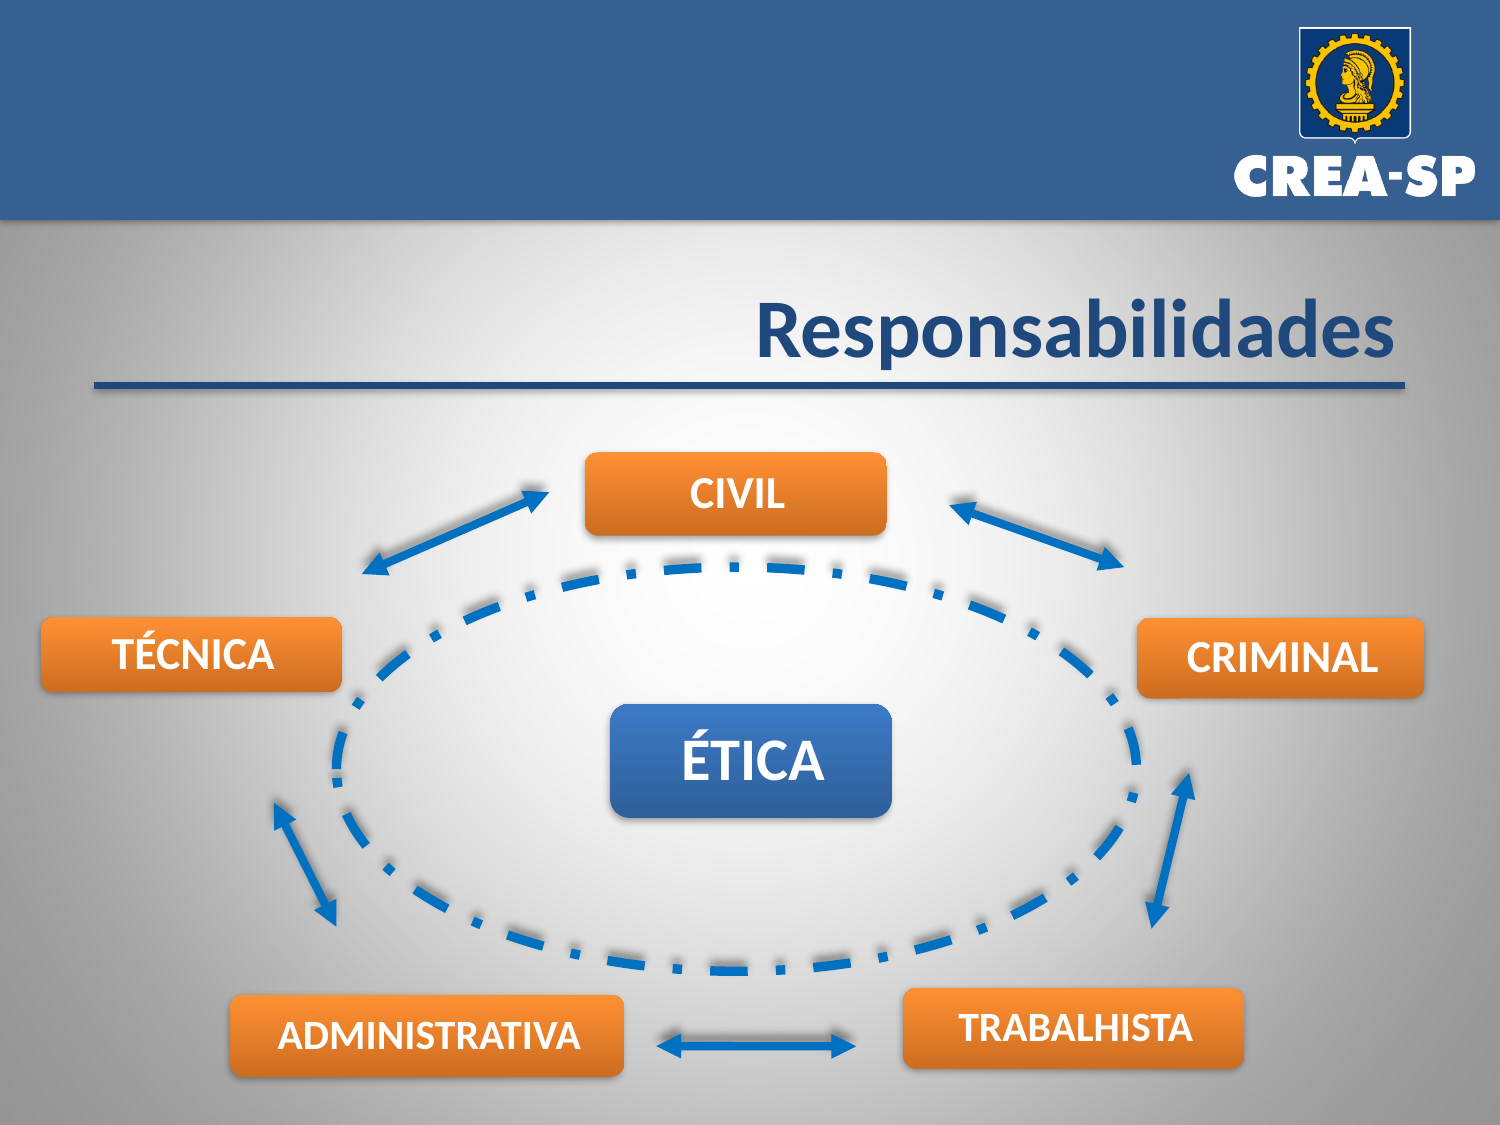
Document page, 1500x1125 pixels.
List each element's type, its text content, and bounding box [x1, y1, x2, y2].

text_box [656, 1039, 857, 1053]
picture [0, 220, 1500, 1125]
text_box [903, 982, 1245, 1125]
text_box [1137, 617, 1425, 699]
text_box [584, 452, 888, 537]
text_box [229, 994, 625, 1098]
text_box [273, 802, 337, 927]
text_box Responsabilidades [100, 267, 1412, 382]
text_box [40, 617, 342, 693]
text_box [949, 503, 1125, 569]
text_box [361, 491, 550, 575]
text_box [610, 703, 892, 819]
text_box [336, 567, 1137, 972]
picture [1234, 27, 1475, 197]
text_box [1148, 772, 1193, 929]
